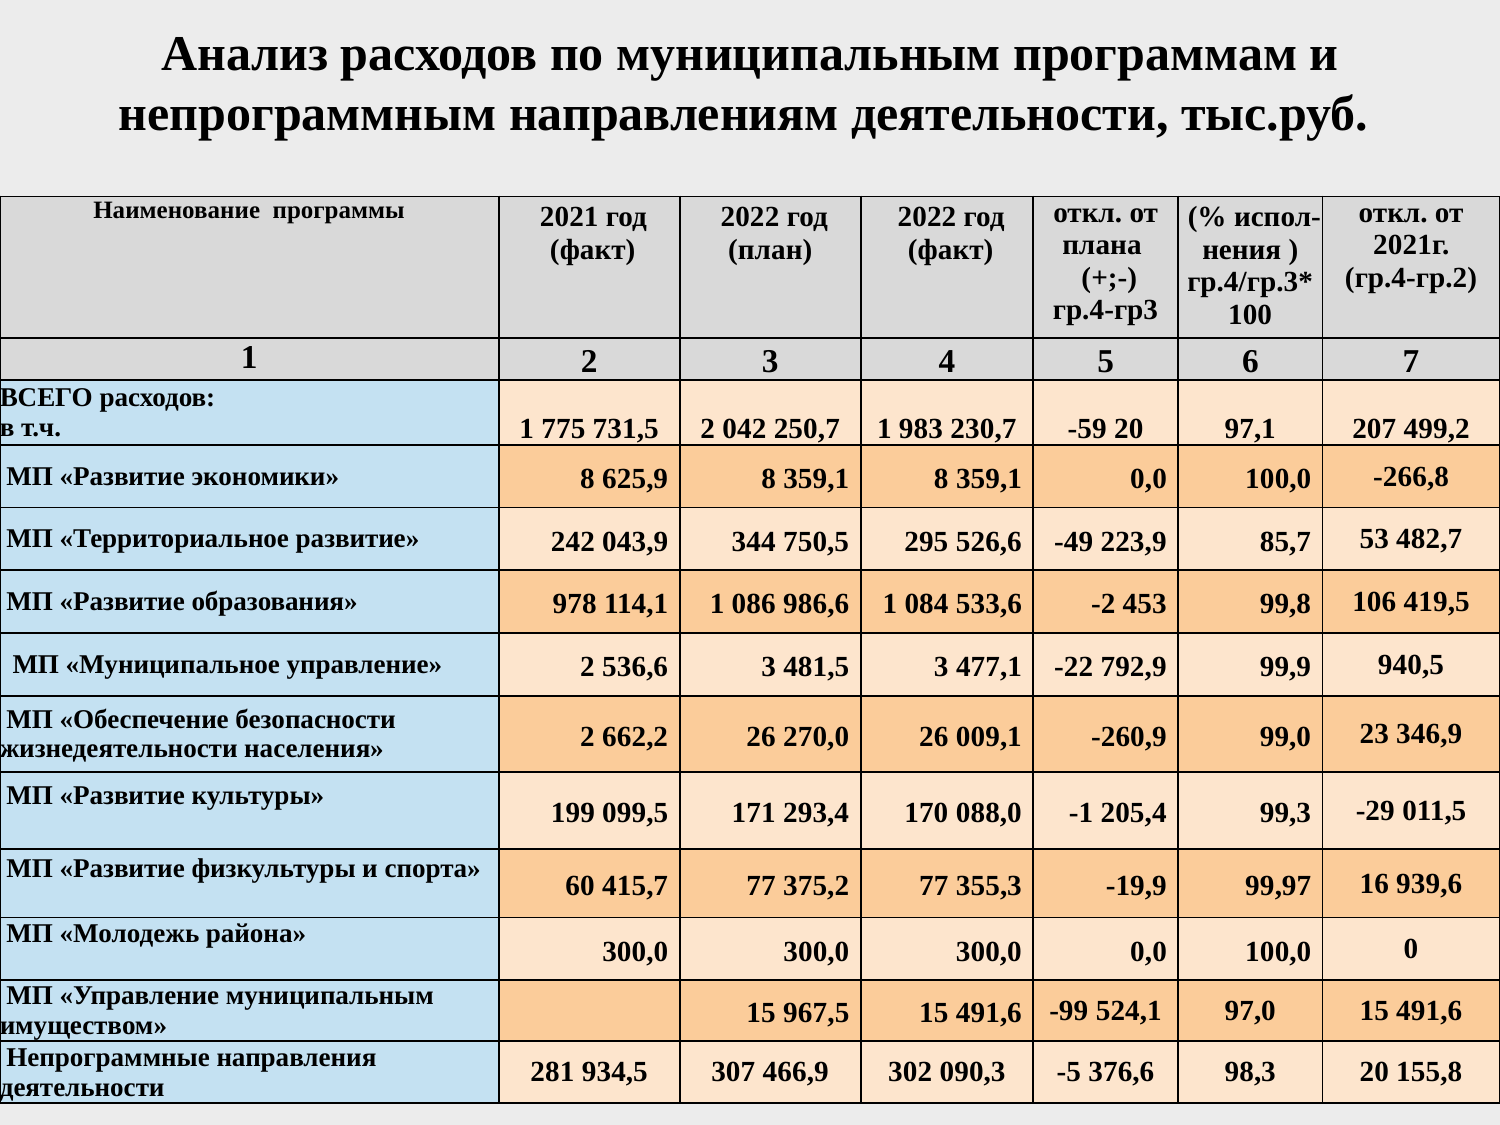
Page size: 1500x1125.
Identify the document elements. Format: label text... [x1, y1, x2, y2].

table_cell 106 419,5 [1323, 571, 1499, 632]
table_cell 99,3 [1179, 773, 1322, 848]
table_cell 281 934,5 [500, 1042, 679, 1102]
table_header Наименование программы [1, 197, 498, 337]
table_cell 16 939,6 [1323, 850, 1499, 917]
table_cell МП «Управление муниципальным имуществом» [1, 981, 498, 1040]
table_cell 302 090,3 [862, 1042, 1032, 1102]
table_cell 26 009,1 [862, 697, 1032, 771]
table_cell 978 114,1 [500, 571, 679, 632]
table_cell 344 750,5 [681, 508, 860, 569]
table_cell 99,0 [1179, 697, 1322, 771]
table_cell -49 223,9 [1034, 508, 1177, 569]
slide_number 13 [1369, 1002, 1445, 1063]
table_cell Непрограммные направления деятельности [1, 1042, 498, 1102]
table_cell 85,7 [1179, 508, 1322, 569]
table_cell 5 [1034, 339, 1177, 379]
table_cell МП «Обеспечение безопасности жизнедеятельности населения» [1, 697, 498, 771]
table_cell -5 376,6 [1034, 1042, 1177, 1102]
table_cell -260,9 [1034, 697, 1177, 771]
table_cell 8 359,1 [862, 446, 1032, 507]
table_cell 0 [1323, 918, 1499, 979]
table_cell 99,9 [1179, 634, 1322, 695]
table_cell 15 491,6 [862, 981, 1032, 1040]
table_cell 60 415,7 [500, 850, 679, 917]
table_cell 1 086 986,6 [681, 571, 860, 632]
table_cell 4 [862, 339, 1032, 379]
table_cell 1 [1, 339, 498, 379]
table_cell 15 967,5 [681, 981, 860, 1040]
table_cell 100,0 [1179, 918, 1322, 979]
table_cell МП «Муниципальное управление» [1, 634, 498, 695]
table_cell -2 453 [1034, 571, 1177, 632]
table_cell 6 [1179, 339, 1322, 379]
title Анализ расходов по муниципальным программам и непрограммным направлениям деятельности, тыс.руб. [0, 0, 1500, 196]
table_cell 100,0 [1179, 446, 1322, 507]
table_cell -59 20 [1034, 381, 1177, 444]
table_cell -19,9 [1034, 850, 1177, 917]
table_cell 8 625,9 [500, 446, 679, 507]
table_header откл. от 2021г. (гр.4-гр.2) [1323, 197, 1499, 337]
table_cell 3 477,1 [862, 634, 1032, 695]
table_cell 99,8 [1179, 571, 1322, 632]
table_cell [500, 981, 679, 1040]
table_header откл. от плана (+;-) гр.4-гр3 [1034, 197, 1177, 337]
table_header 2022 год (план) [681, 197, 860, 337]
table_cell МП «Развитие экономики» [1, 446, 498, 507]
table_cell 8 359,1 [681, 446, 860, 507]
table_cell 300,0 [862, 918, 1032, 979]
table_cell -22 792,9 [1034, 634, 1177, 695]
table_cell 3 481,5 [681, 634, 860, 695]
table_cell 307 466,9 [681, 1042, 860, 1102]
table_cell 295 526,6 [862, 508, 1032, 569]
table_cell 199 099,5 [500, 773, 679, 848]
table_cell 77 355,3 [862, 850, 1032, 917]
table_cell -266,8 [1323, 446, 1499, 507]
table_cell 97,0 [1179, 981, 1322, 1040]
table_cell 1 775 731,5 [500, 381, 679, 444]
table_cell МП «Развитие культуры» [1, 773, 498, 848]
table_cell 2 662,2 [500, 697, 679, 771]
table_cell ВСЕГО расходов: в т.ч. [1, 381, 498, 444]
table_cell 0,0 [1034, 446, 1177, 507]
table_cell 7 [1323, 339, 1499, 379]
table_cell МП «Развитие физкультуры и спорта» [1, 850, 498, 917]
table_cell 97,1 [1179, 381, 1322, 444]
table_cell 23 346,9 [1323, 697, 1499, 771]
table_cell 2 [500, 339, 679, 379]
table_cell 0,0 [1034, 918, 1177, 979]
table_header 2022 год (факт) [862, 197, 1032, 337]
table_cell 26 270,0 [681, 697, 860, 771]
table_cell 53 482,7 [1323, 508, 1499, 569]
table_cell 300,0 [681, 918, 860, 979]
table_cell 98,3 [1179, 1042, 1322, 1102]
table_cell 3 [681, 339, 860, 379]
table_cell 170 088,0 [862, 773, 1032, 848]
table_cell 2 042 250,7 [681, 381, 860, 444]
table_cell 1 084 533,6 [862, 571, 1032, 632]
table_cell 2 536,6 [500, 634, 679, 695]
table_cell 1 983 230,7 [862, 381, 1032, 444]
table_cell 940,5 [1323, 634, 1499, 695]
table_header (% испол-нения ) гр.4/гр.3* 100 [1179, 197, 1322, 337]
table_cell -29 011,5 [1323, 773, 1499, 848]
table_cell МП «Молодежь района» [1, 918, 498, 979]
table_cell 300,0 [500, 918, 679, 979]
table_cell 20 155,8 [1323, 1042, 1499, 1102]
table_header 2021 год (факт) [500, 197, 679, 337]
table_cell -99 524,1 [1034, 981, 1177, 1040]
table_cell 99,97 [1179, 850, 1322, 917]
table_cell -1 205,4 [1034, 773, 1177, 848]
table_cell 207 499,2 [1323, 381, 1499, 444]
table_cell 171 293,4 [681, 773, 860, 848]
table_cell МП «Территориальное развитие» [1, 508, 498, 569]
table_cell 15 491,6 [1323, 981, 1499, 1040]
table_cell 77 375,2 [681, 850, 860, 917]
table_cell 242 043,9 [500, 508, 679, 569]
table_cell МП «Развитие образования» [1, 571, 498, 632]
